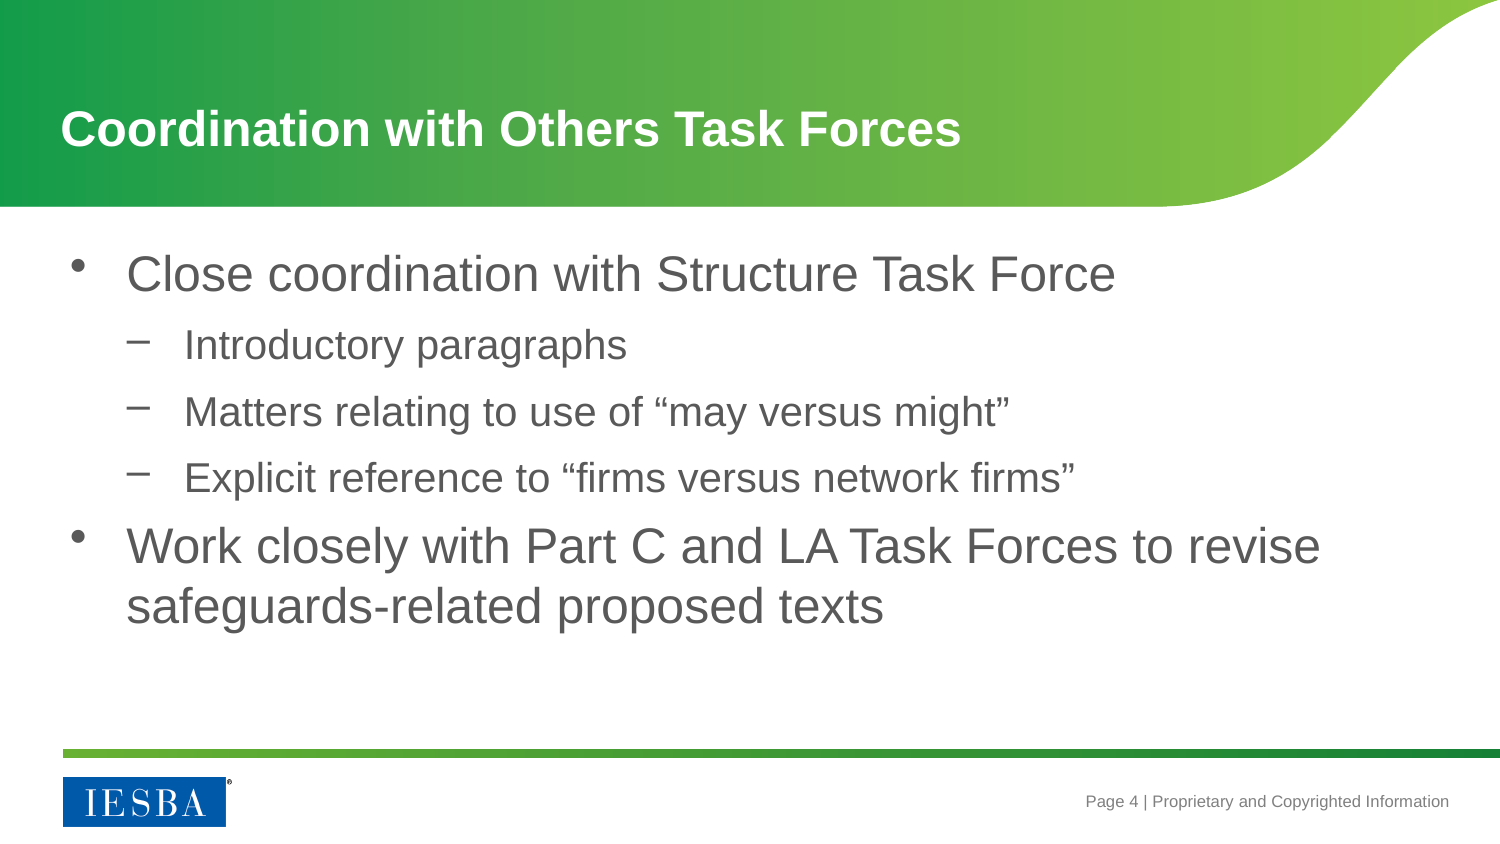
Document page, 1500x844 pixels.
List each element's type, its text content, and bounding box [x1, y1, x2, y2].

picture [0, 0, 1500, 207]
picture [63, 777, 232, 827]
title Coordination with Others Task Forces [60, 93, 1336, 160]
list Close coordination with Structure Task Force Introductory paragraphs Matters relating to use of “may versus might” Explicit reference to “firms versus network firms” Work closely with Part C and LA Task Forces to revise safeguards-related proposed texts [54, 234, 1438, 761]
